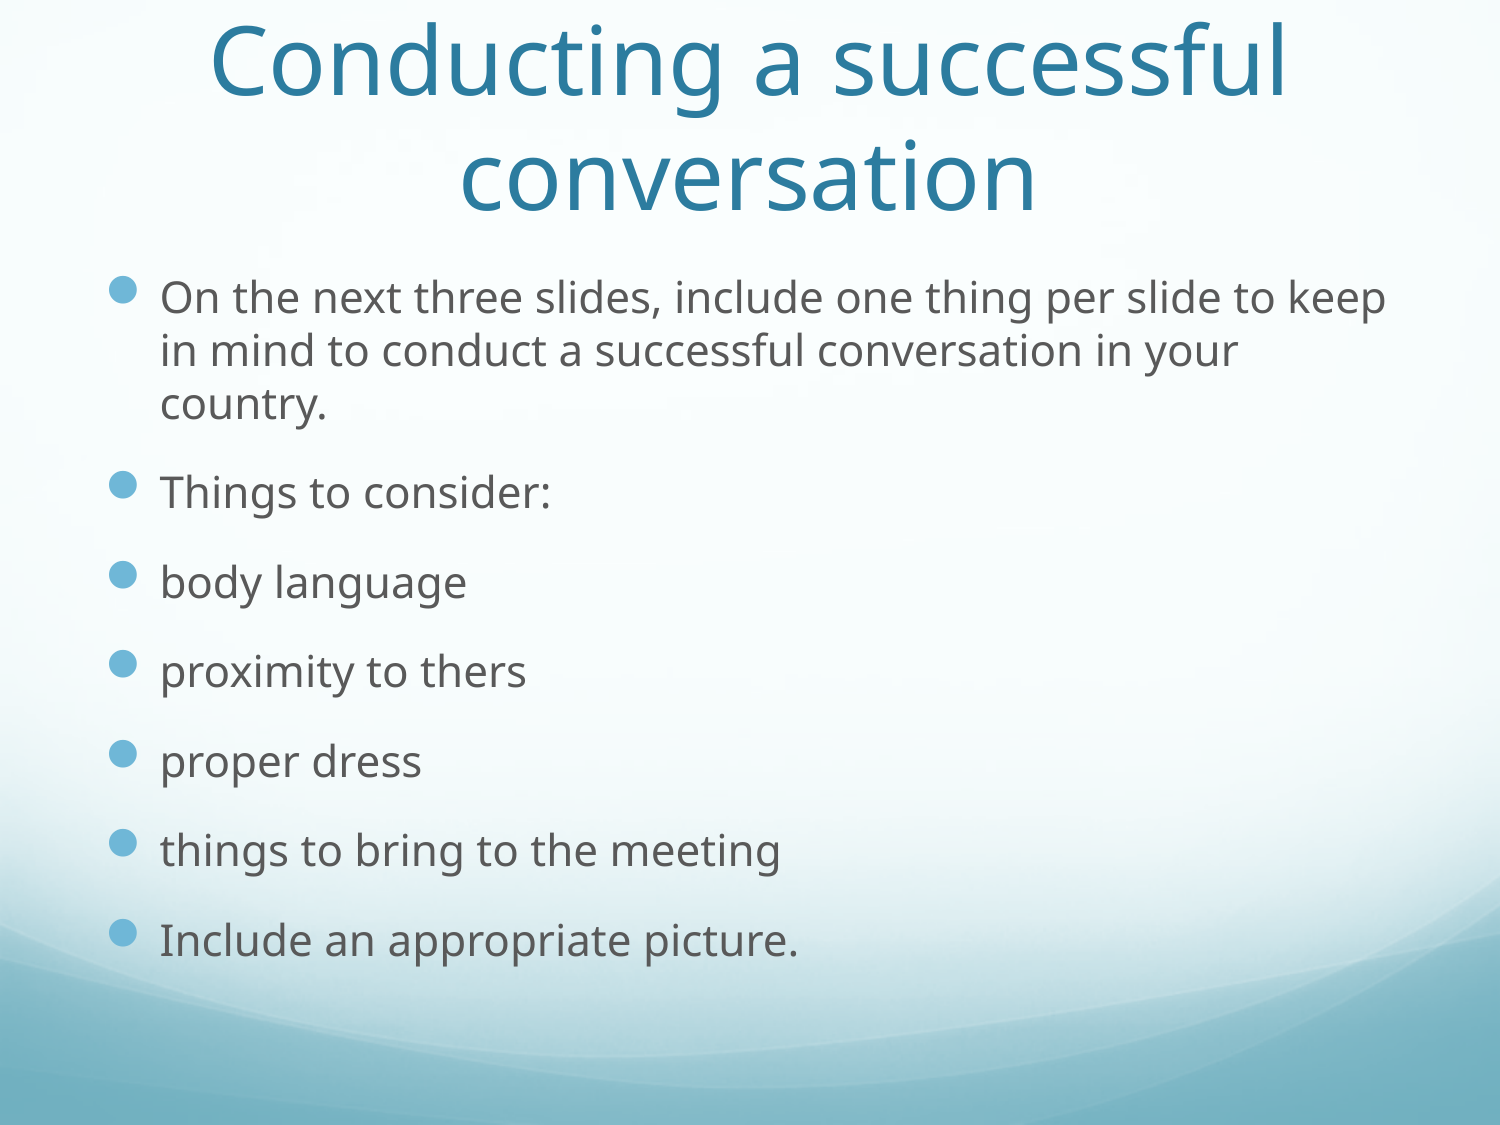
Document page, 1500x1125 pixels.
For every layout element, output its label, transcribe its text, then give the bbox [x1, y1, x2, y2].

list On the next three slides, include one thing per slide to keep in mind to conduct a successful conversation in your country. Things to consider: body language proximity to thers proper dress things to bring to the meeting Include an appropriate picture. [90, 262, 1410, 975]
title Conducting a successful conversation [90, 17, 1410, 237]
